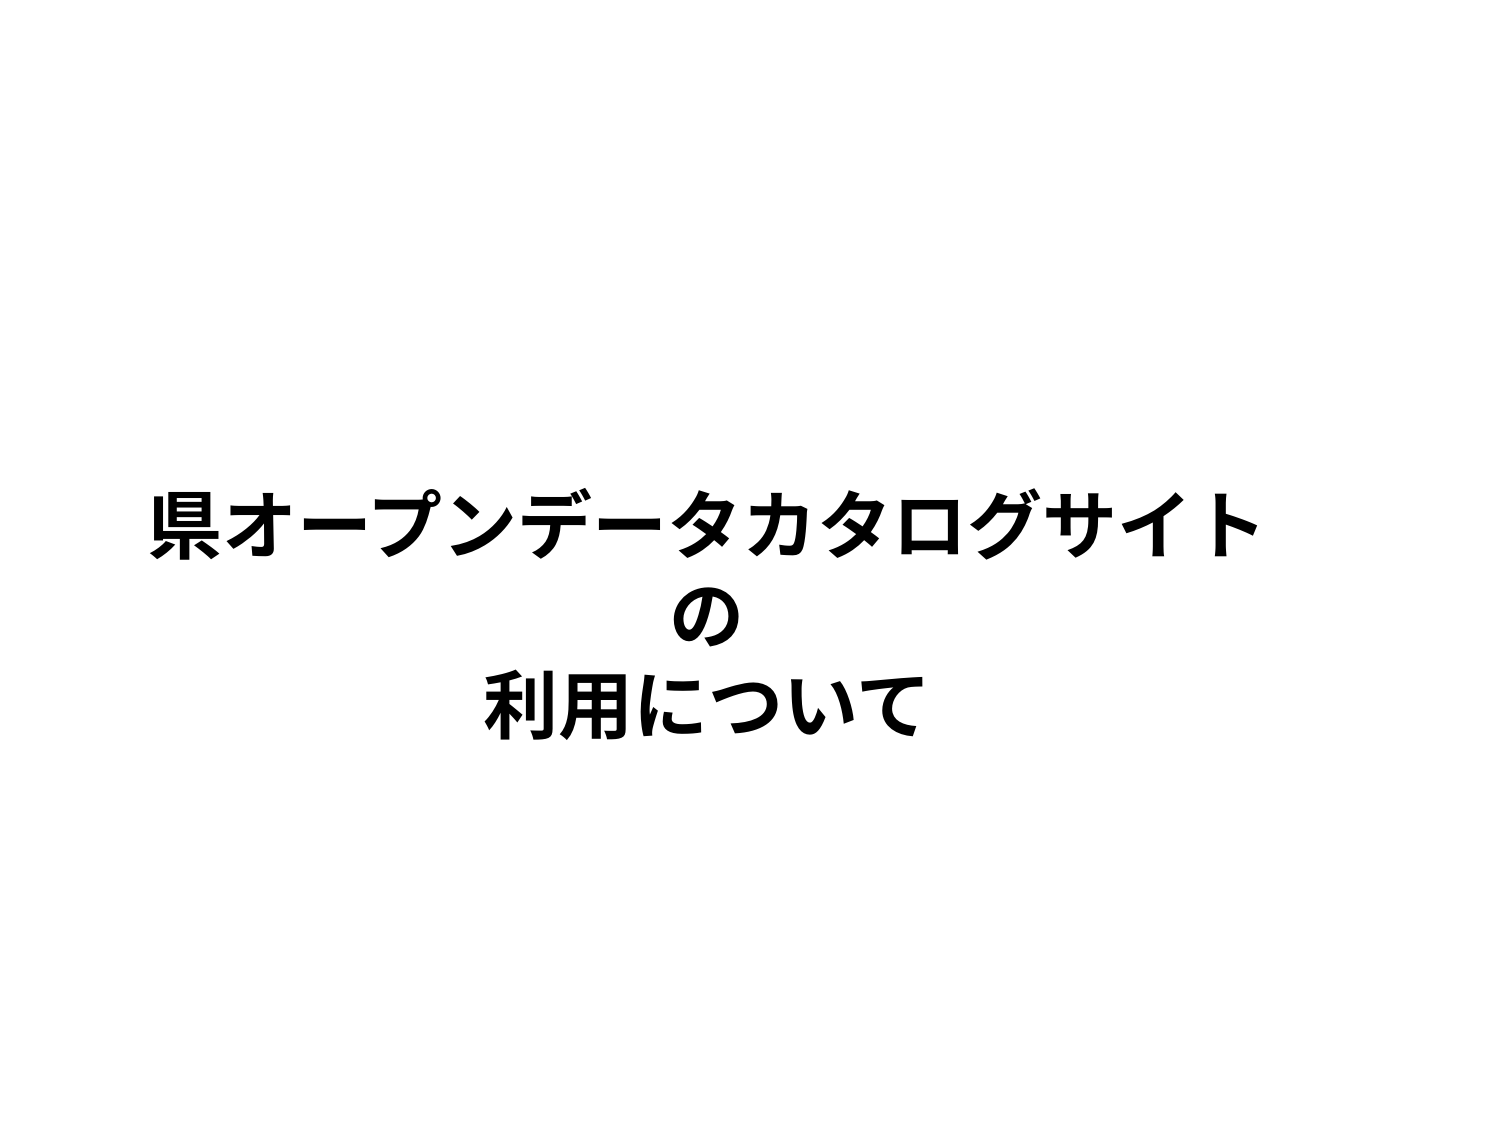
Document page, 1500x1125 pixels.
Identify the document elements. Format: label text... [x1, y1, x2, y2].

text_box 県オープンデータカタログサイトの 利用について [114, 471, 1301, 757]
